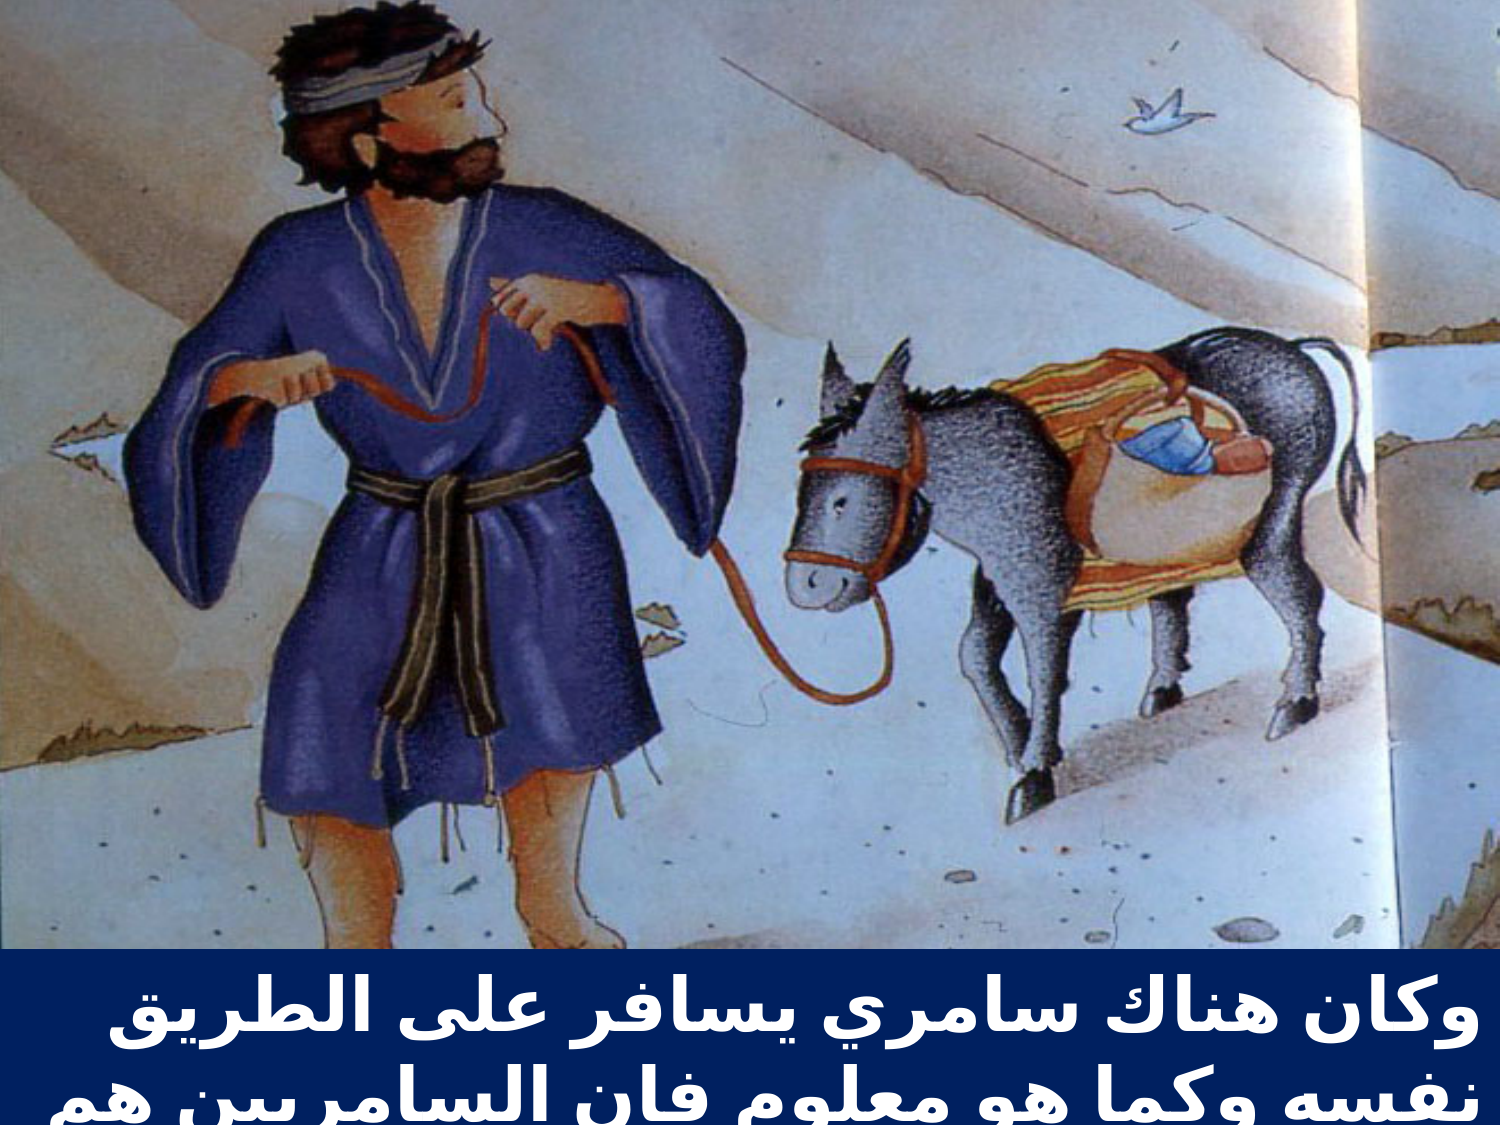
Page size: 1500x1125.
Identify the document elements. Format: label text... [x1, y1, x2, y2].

picture [0, 0, 1500, 950]
text_box وكان هناك سامري يسافر على الطريق نفسه وكما هو معلوم فان السامريين هم أعداء لليهود [0, 956, 1500, 1125]
